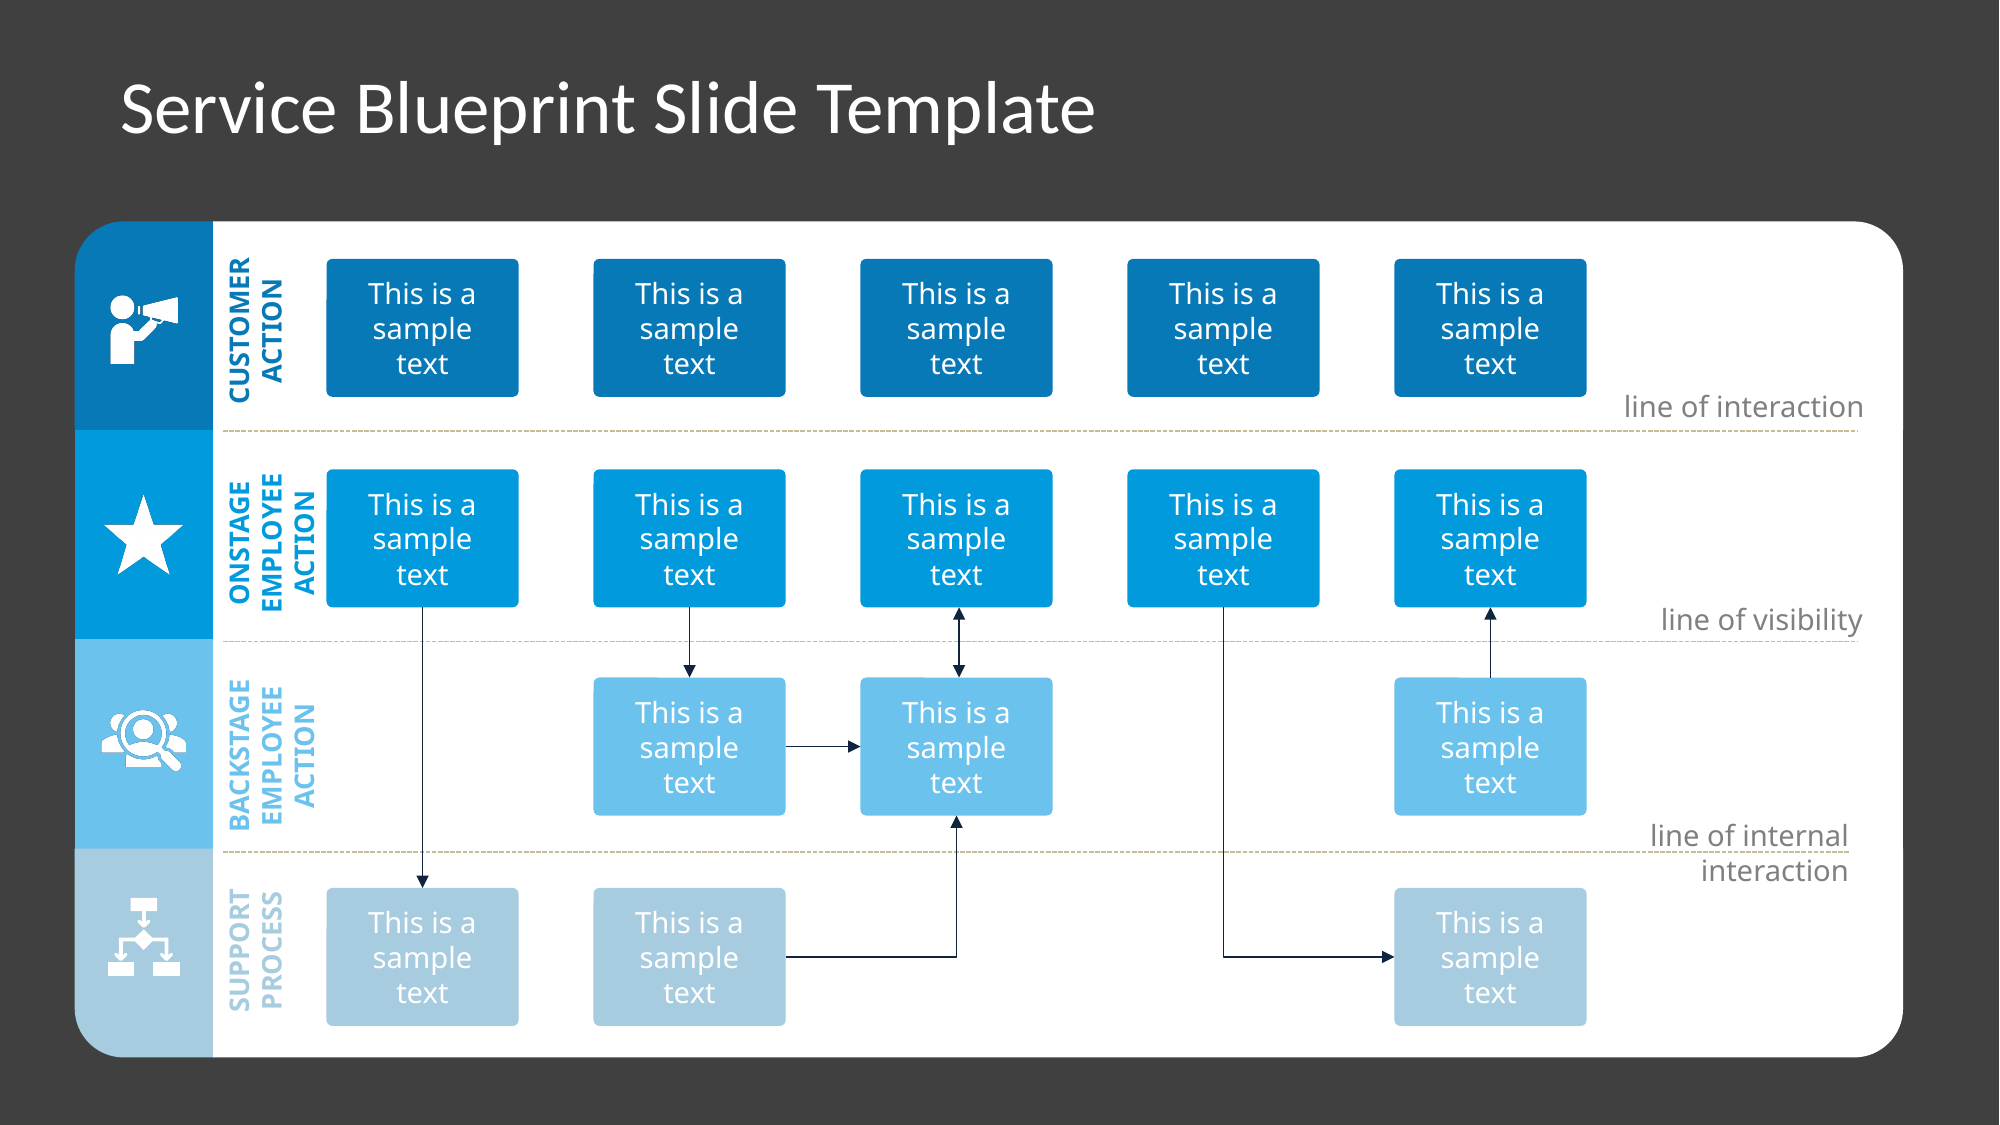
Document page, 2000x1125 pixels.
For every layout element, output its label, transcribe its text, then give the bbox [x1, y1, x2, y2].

picture [106, 497, 181, 572]
picture [95, 280, 193, 378]
title Service Blueprint Slide Template [99, 45, 1900, 162]
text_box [74, 221, 1904, 1058]
picture [95, 691, 193, 789]
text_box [785, 815, 957, 958]
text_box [107, 897, 181, 976]
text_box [1133, 696, 1485, 868]
